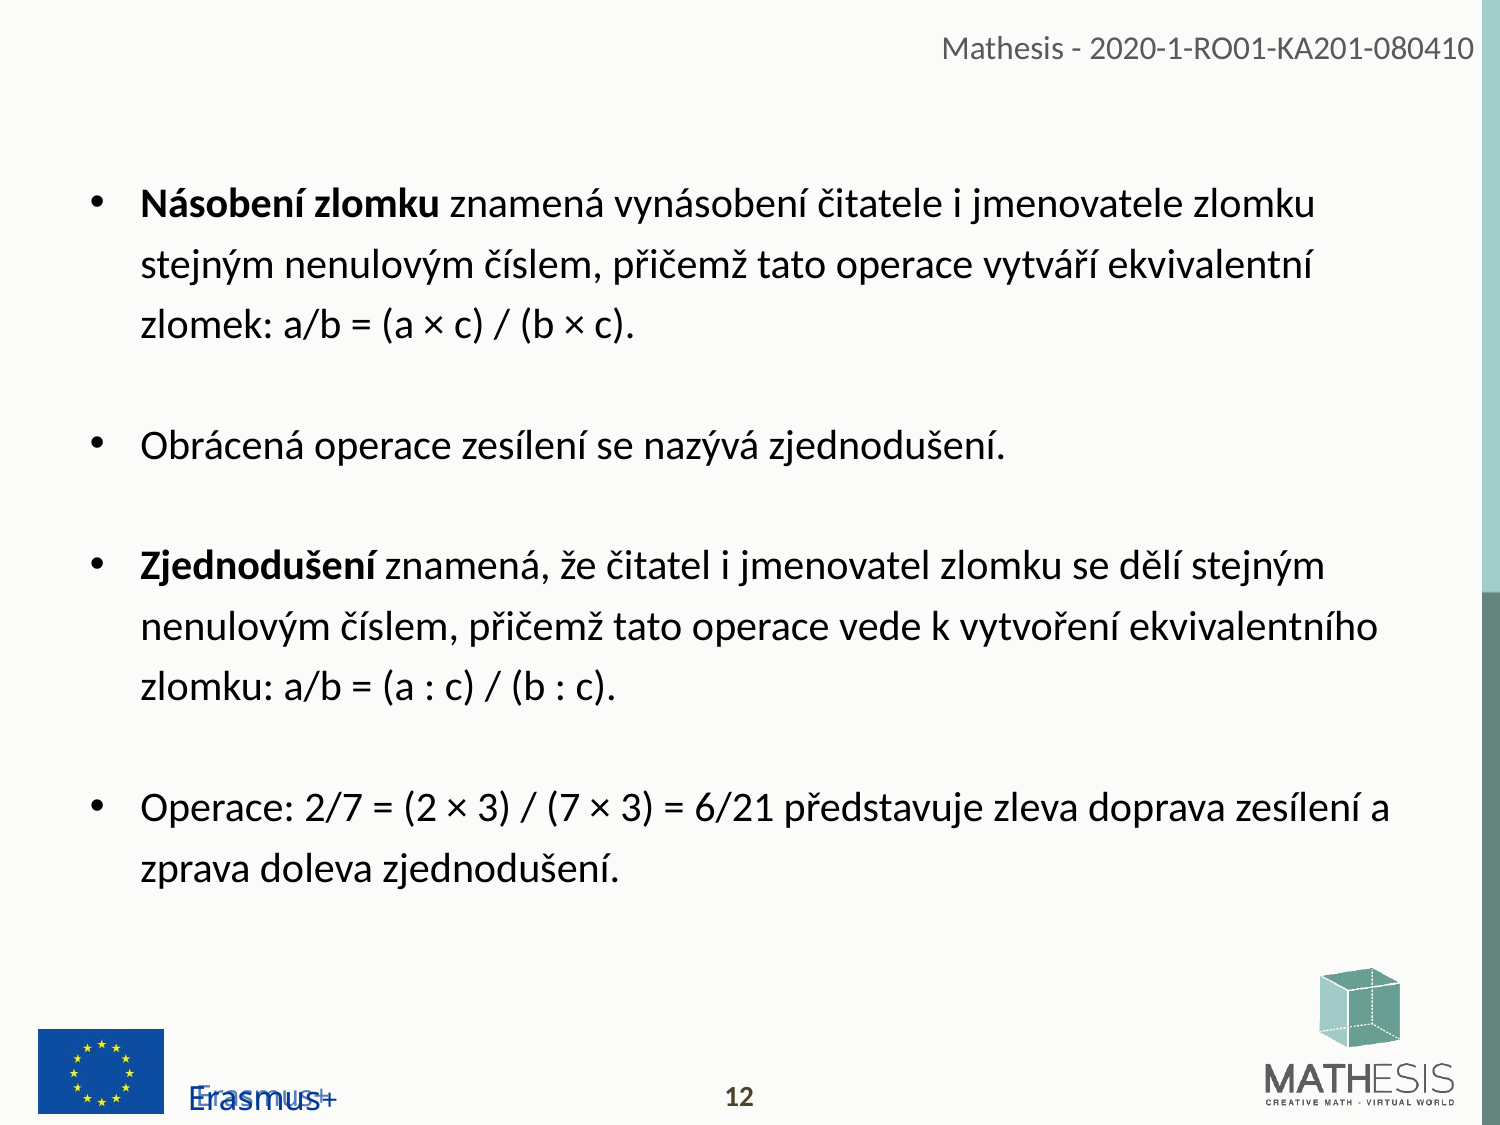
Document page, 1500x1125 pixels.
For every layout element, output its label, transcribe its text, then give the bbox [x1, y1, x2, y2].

list Násobení zlomku znamená vynásobení čitatele i jmenovatele zlomku stejným nenulovým číslem, přičemž tato operace vytváří ekvivalentní zlomek: a/b = (a × c) / (b × c). Obrácená operace zesílení se nazývá zjednodušení. Zjednodušení znamená, že čitatel i jmenovatel zlomku se dělí stejným nenulovým číslem, přičemž tato operace vede k vytvoření ekvivalentního zlomku: a/b = (a : c) / (b : c). Operace: 2/7 = (2 × 3) / (7 × 3) = 6/21 představuje zleva doprava zesílení a zprava doleva zjednodušení. [75, 158, 1425, 901]
picture [38, 1029, 164, 1114]
